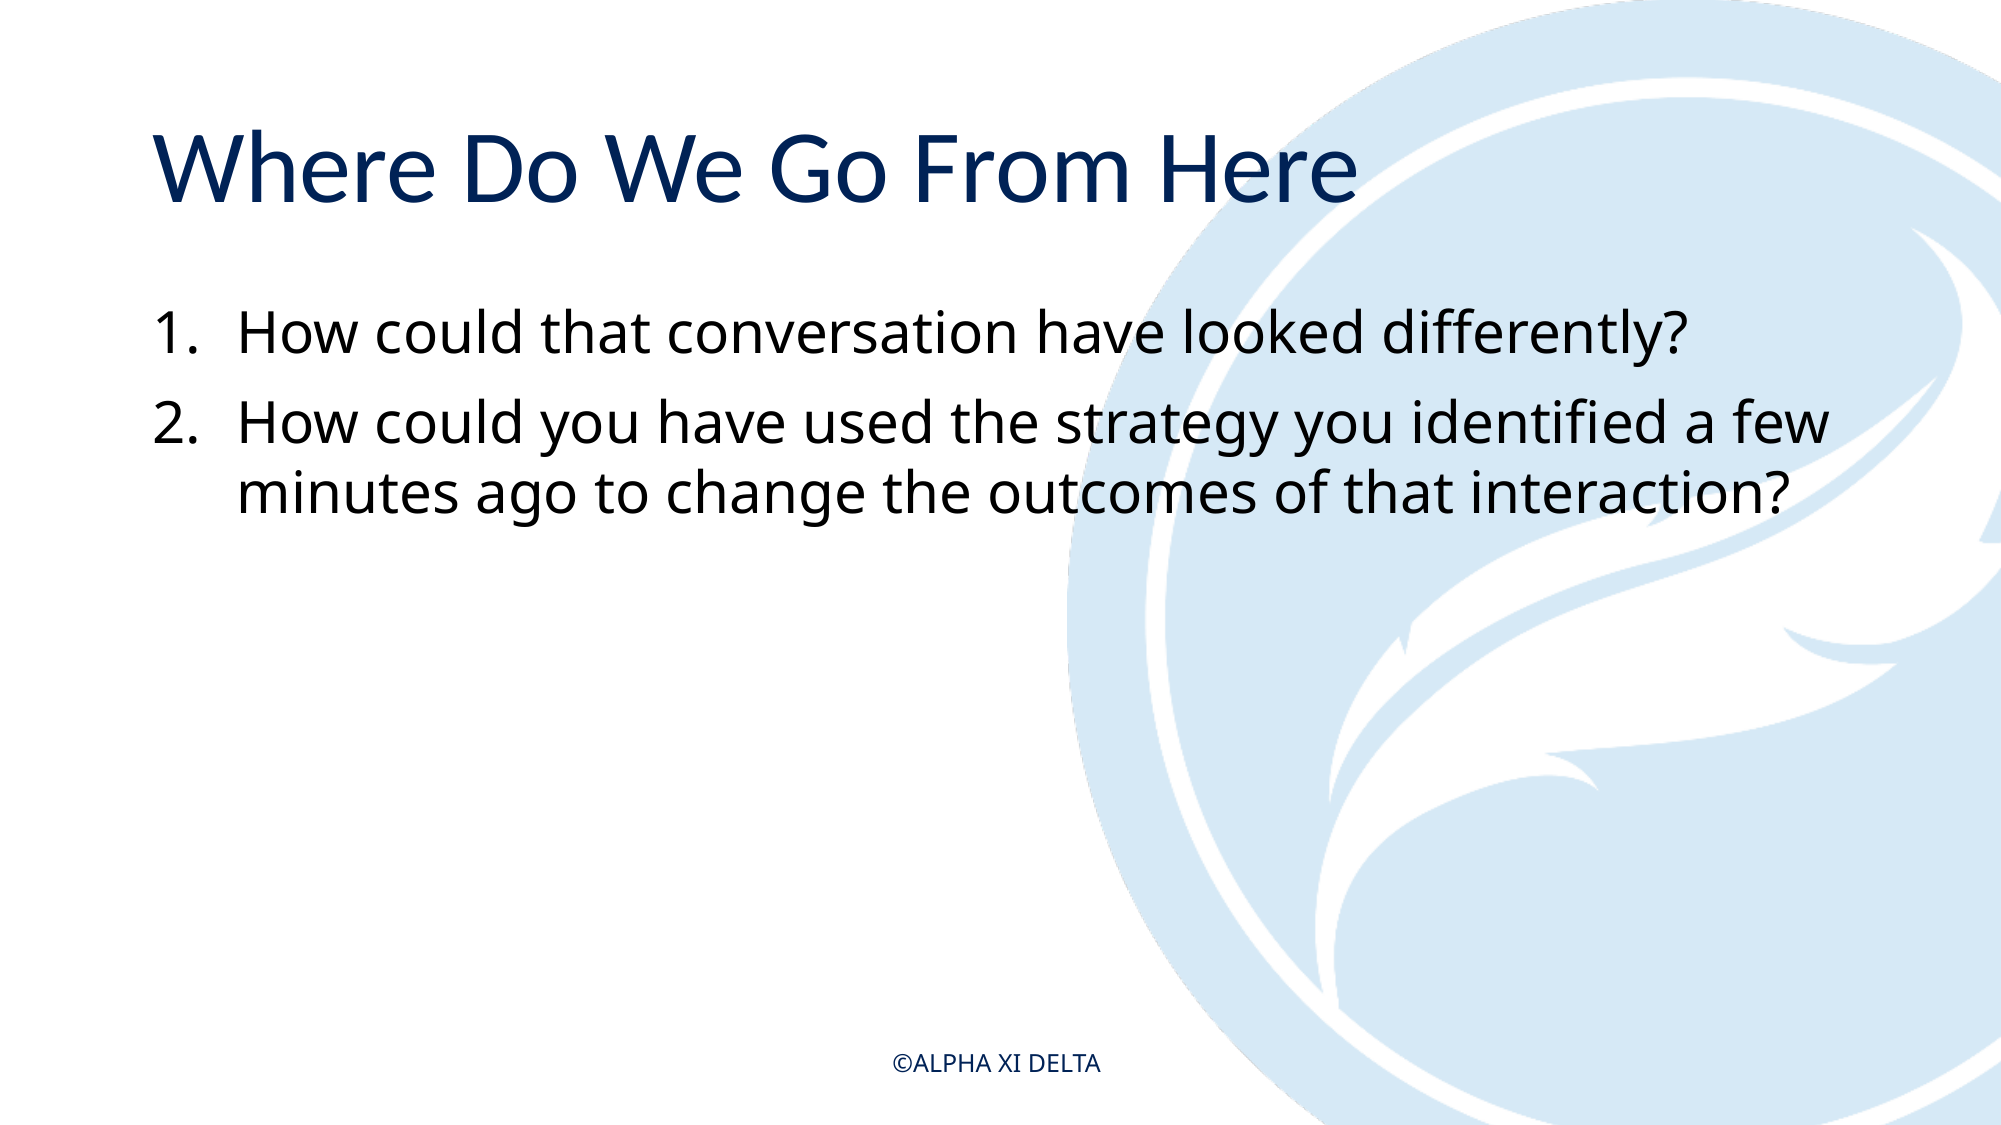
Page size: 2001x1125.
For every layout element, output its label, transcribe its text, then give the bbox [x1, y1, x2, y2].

title Where Do We Go From Here [137, 59, 1863, 278]
list How could that conversation have looked differently? How could you have used the strategy you identified a few minutes ago to change the outcomes of that interaction? [137, 278, 1863, 565]
footer ©ALPHA XI DELTA [137, 1032, 1863, 1092]
